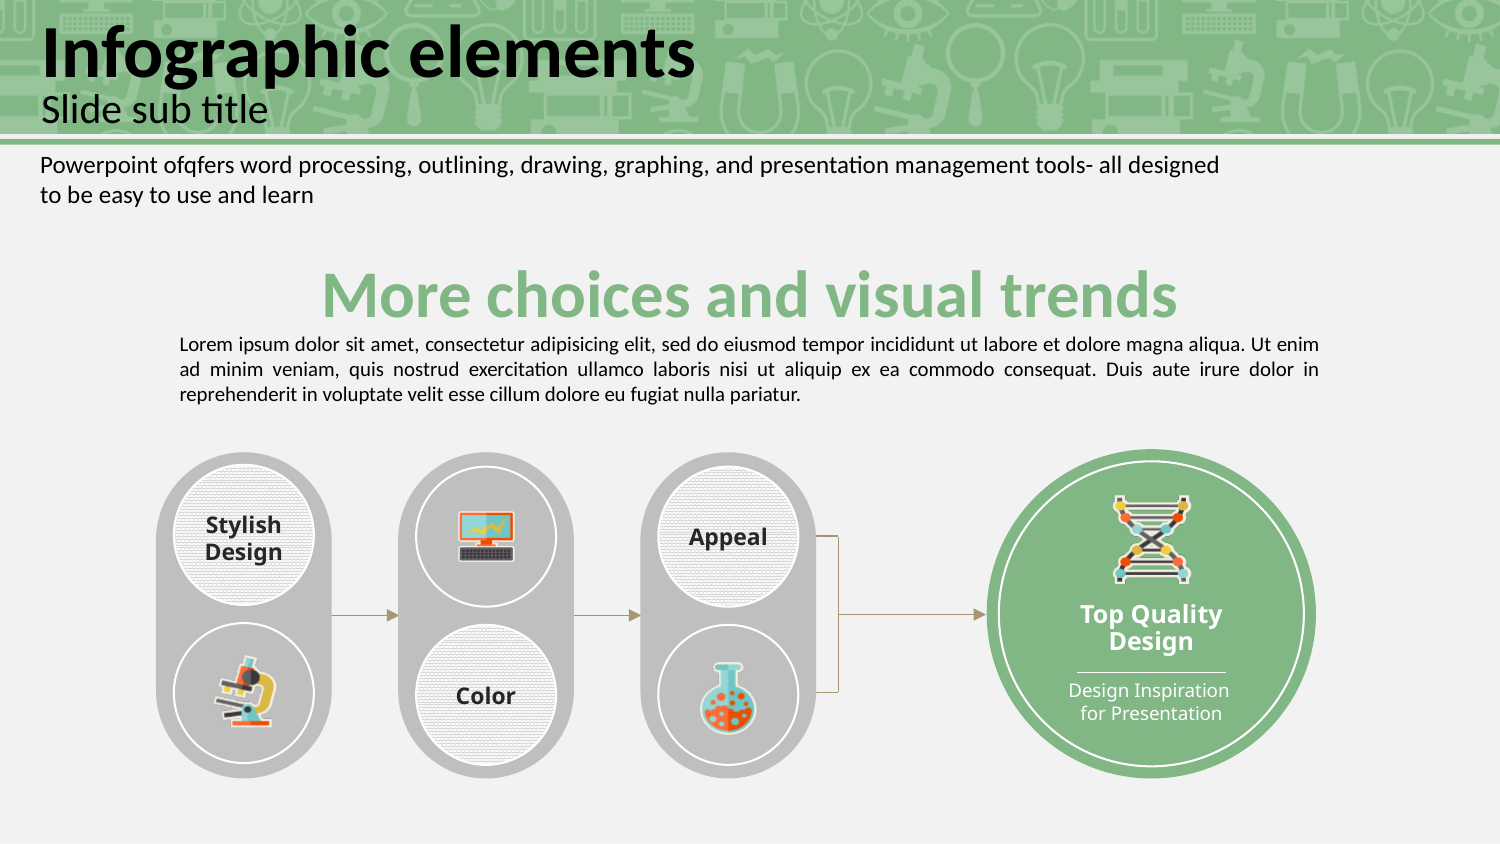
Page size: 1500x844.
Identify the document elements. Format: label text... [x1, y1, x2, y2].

picture [1109, 493, 1194, 587]
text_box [397, 451, 575, 779]
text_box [155, 451, 332, 779]
list Infographic elements [41, 19, 1365, 108]
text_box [1047, 601, 1256, 722]
text_box Powerpoint ofqfers word processing, outlining, drawing, graphing, and presentation management tools- all designed to be easy to use and learn [40, 148, 1247, 209]
text_box More choices and visual trends [179, 266, 1321, 330]
picture [0, 0, 1500, 134]
text_box Lorem ipsum dolor sit amet, consectetur adipisicing elit, sed do eiusmod tempor incididunt ut labore et dolore magna aliqua. Ut enim ad minim veniam, quis nostrud exercitation ullamco laboris nisi ut aliquip ex ea commodo consequat. Duis aute irure dolor in reprehenderit in voluptate velit esse cillum dolore eu fugiat nulla pariatur. [179, 330, 1321, 406]
picture [456, 509, 517, 564]
list Slide sub title [41, 108, 1365, 146]
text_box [986, 448, 1317, 779]
picture [697, 661, 759, 737]
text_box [640, 451, 817, 779]
picture [210, 654, 278, 733]
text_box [821, 522, 973, 707]
